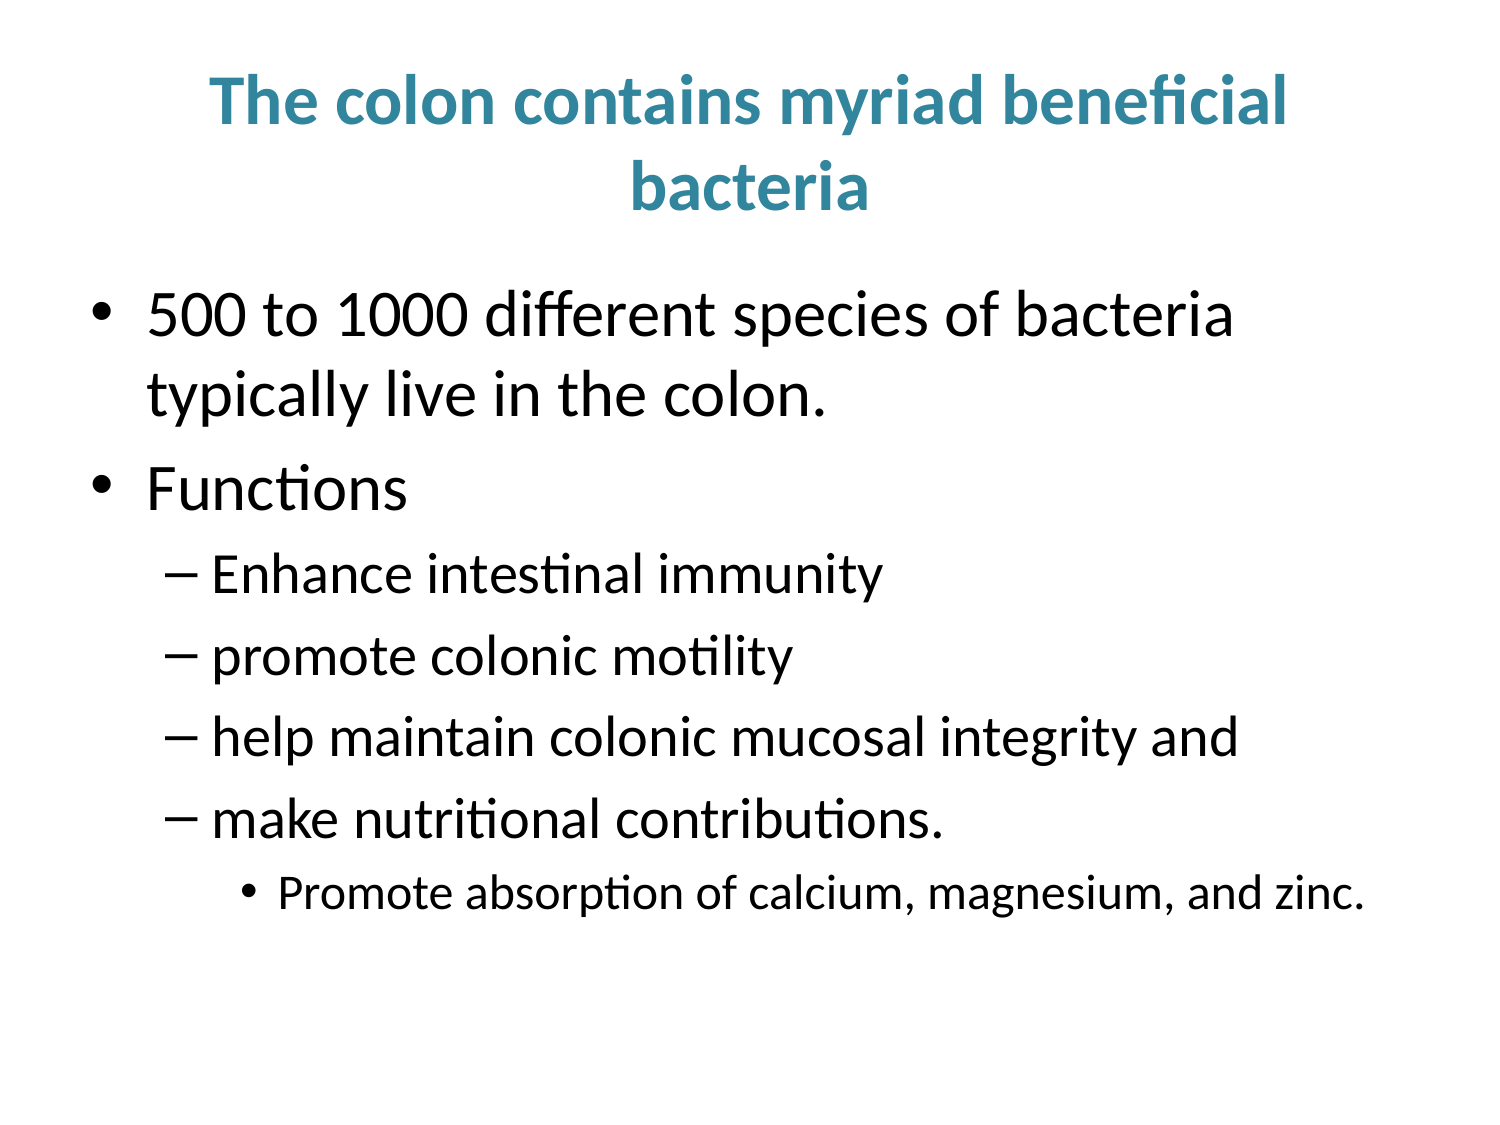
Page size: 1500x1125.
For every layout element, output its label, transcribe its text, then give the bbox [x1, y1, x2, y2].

list 500 to 1000 different species of bacteria typically live in the colon. Functions Enhance intestinal immunity promote colonic motility help maintain colonic mucosal integrity and make nutritional contributions. Promote absorption of calcium, magnesium, and zinc. [75, 262, 1425, 1005]
title The colon contains myriad beneficial bacteria [75, 45, 1425, 233]
